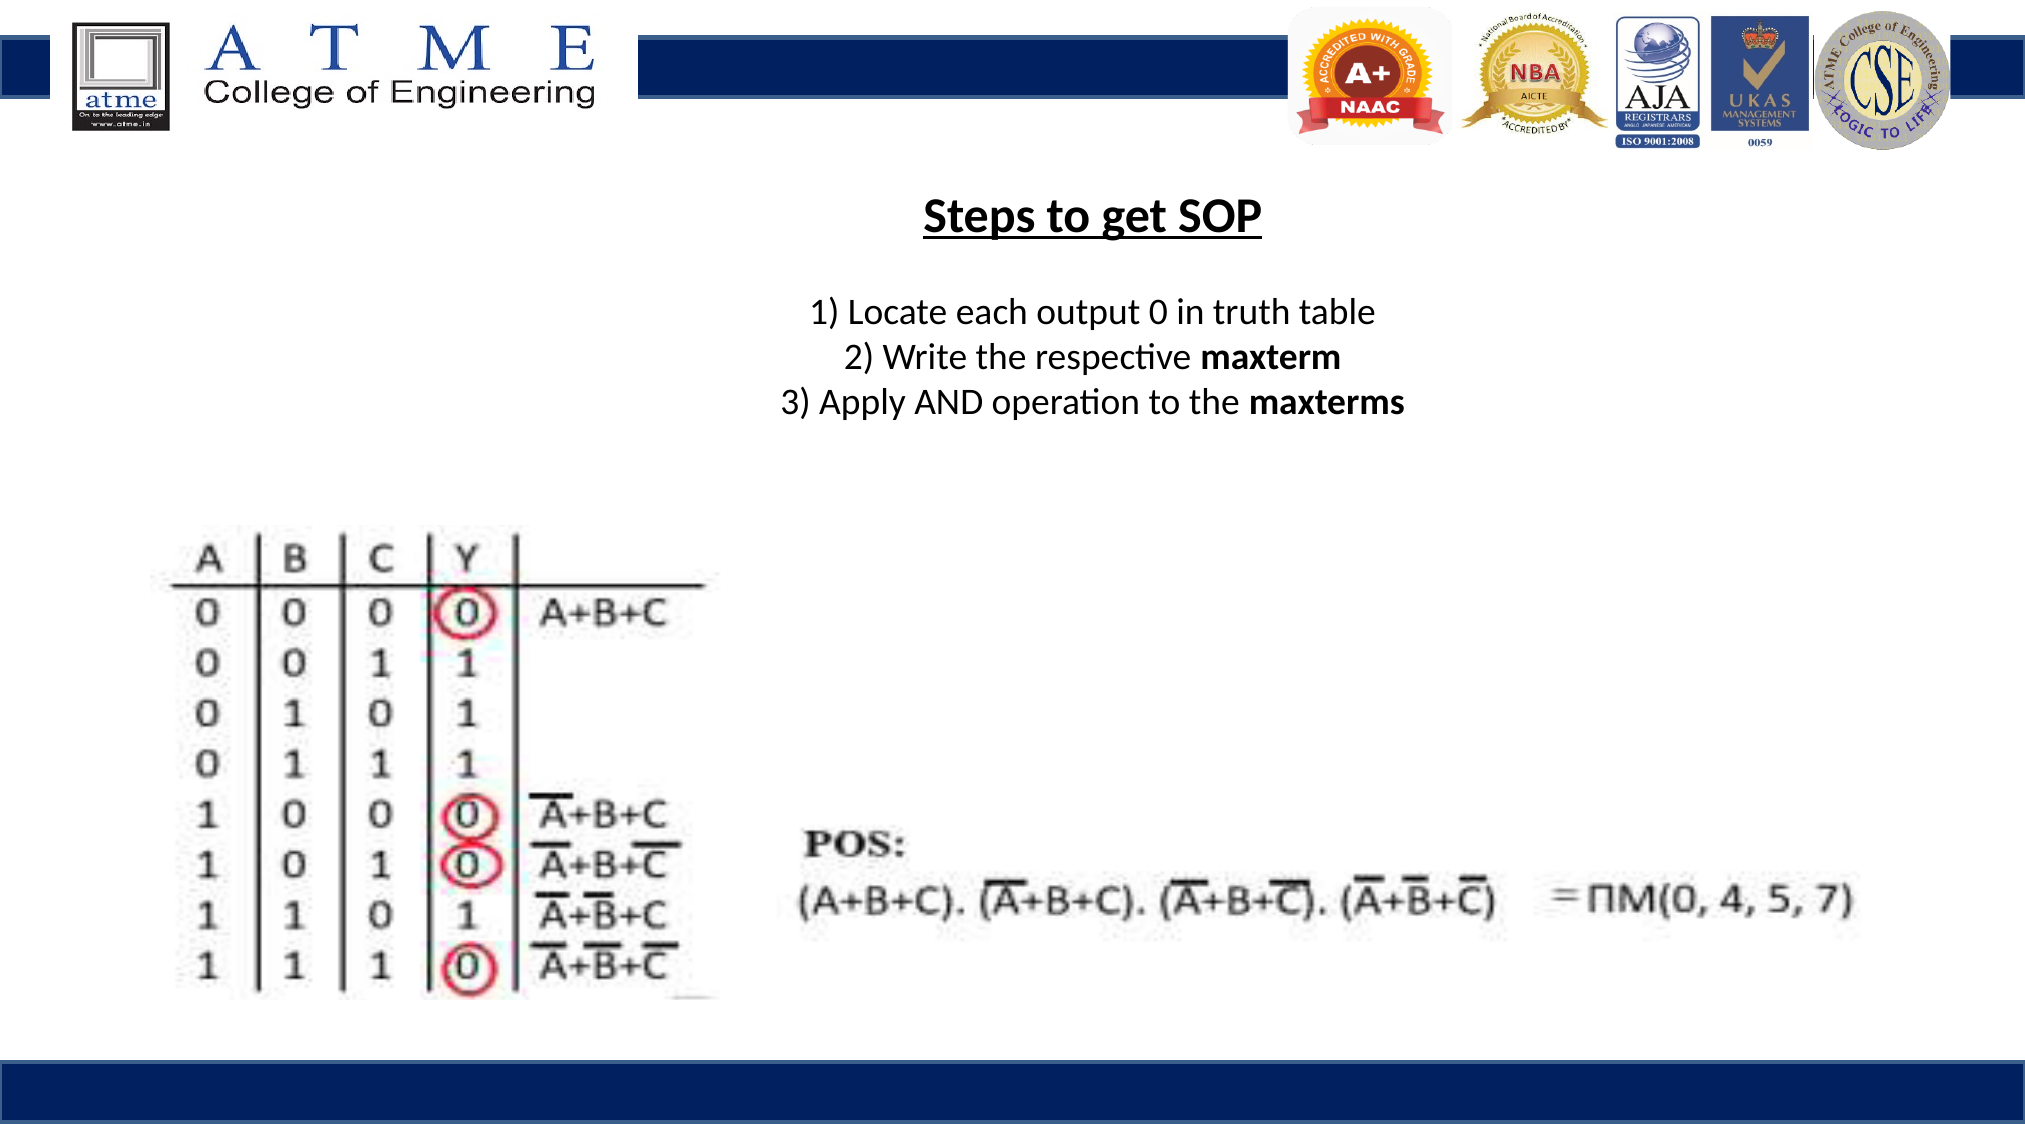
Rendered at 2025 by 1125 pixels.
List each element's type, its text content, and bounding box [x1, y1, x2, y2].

picture [50, 0, 638, 150]
title Steps to get SOP 1) Locate each output 0 in truth table 2) Write the respective maxterm 3) Apply AND operation to the maxterms [262, 174, 1923, 450]
picture [1814, 9, 1951, 151]
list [149, 524, 1882, 1001]
picture [1287, 6, 1813, 150]
